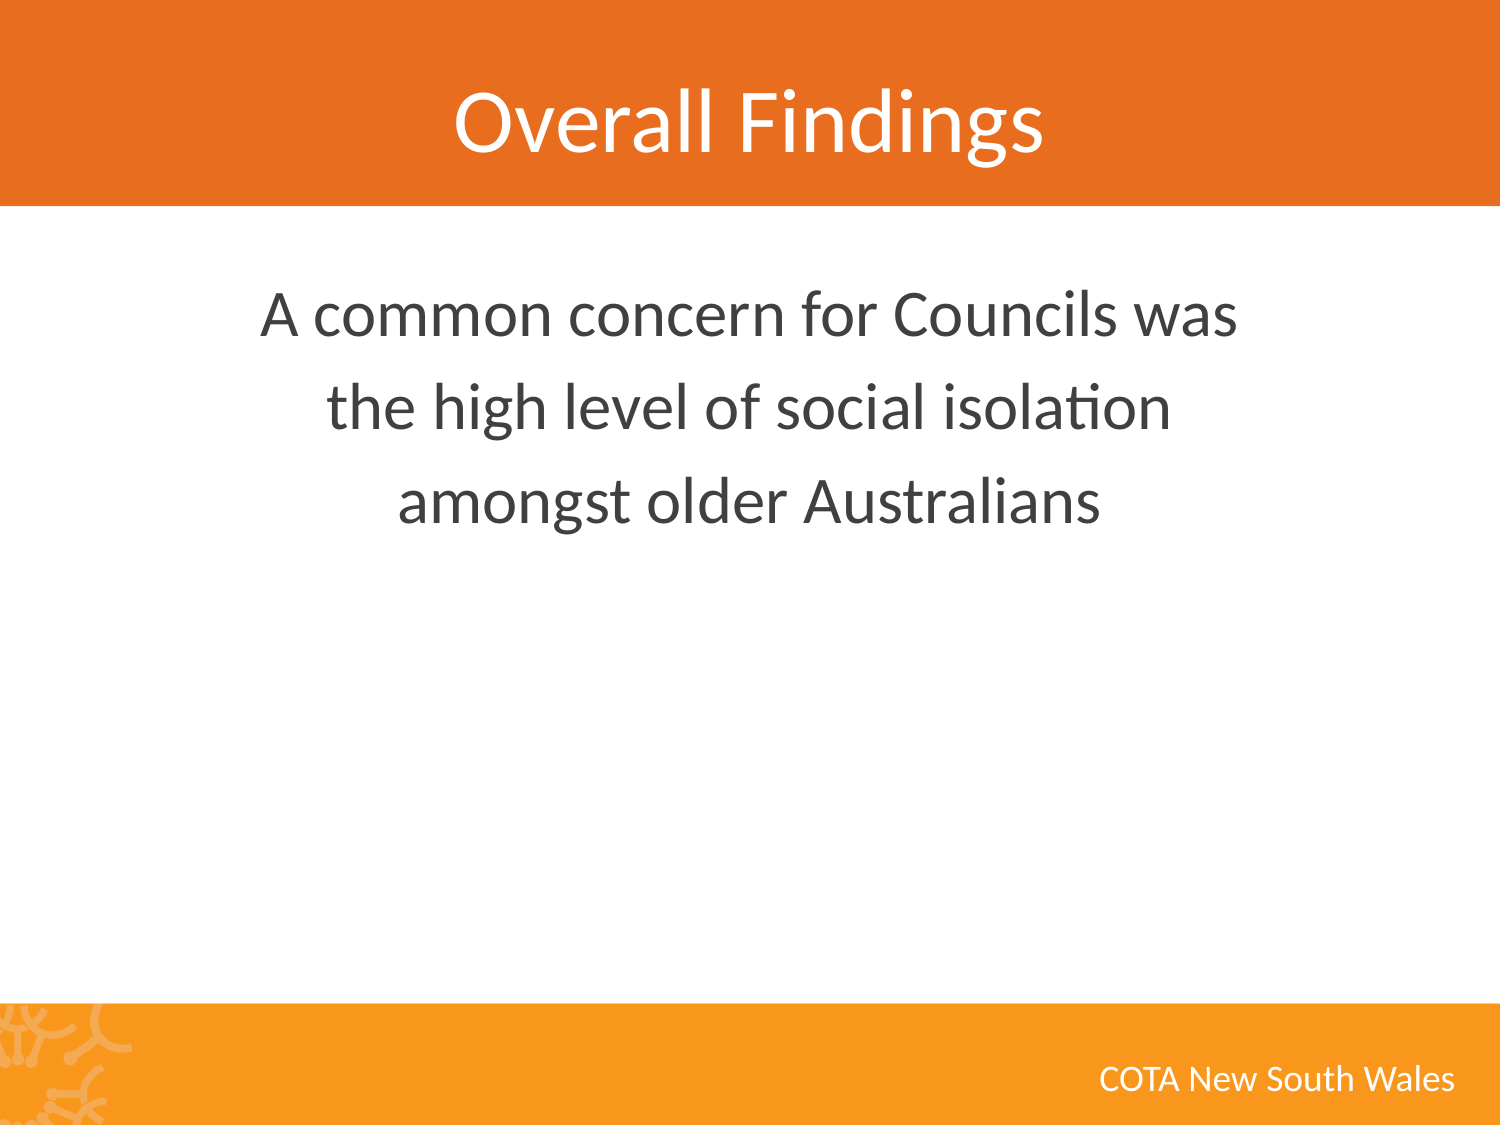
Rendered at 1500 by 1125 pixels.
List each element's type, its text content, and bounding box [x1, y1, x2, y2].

title Overall Findings [0, 0, 1500, 233]
list A common concern for Councils was the high level of social isolation amongst older Australians [75, 262, 1425, 997]
picture [0, 1002, 1500, 1125]
